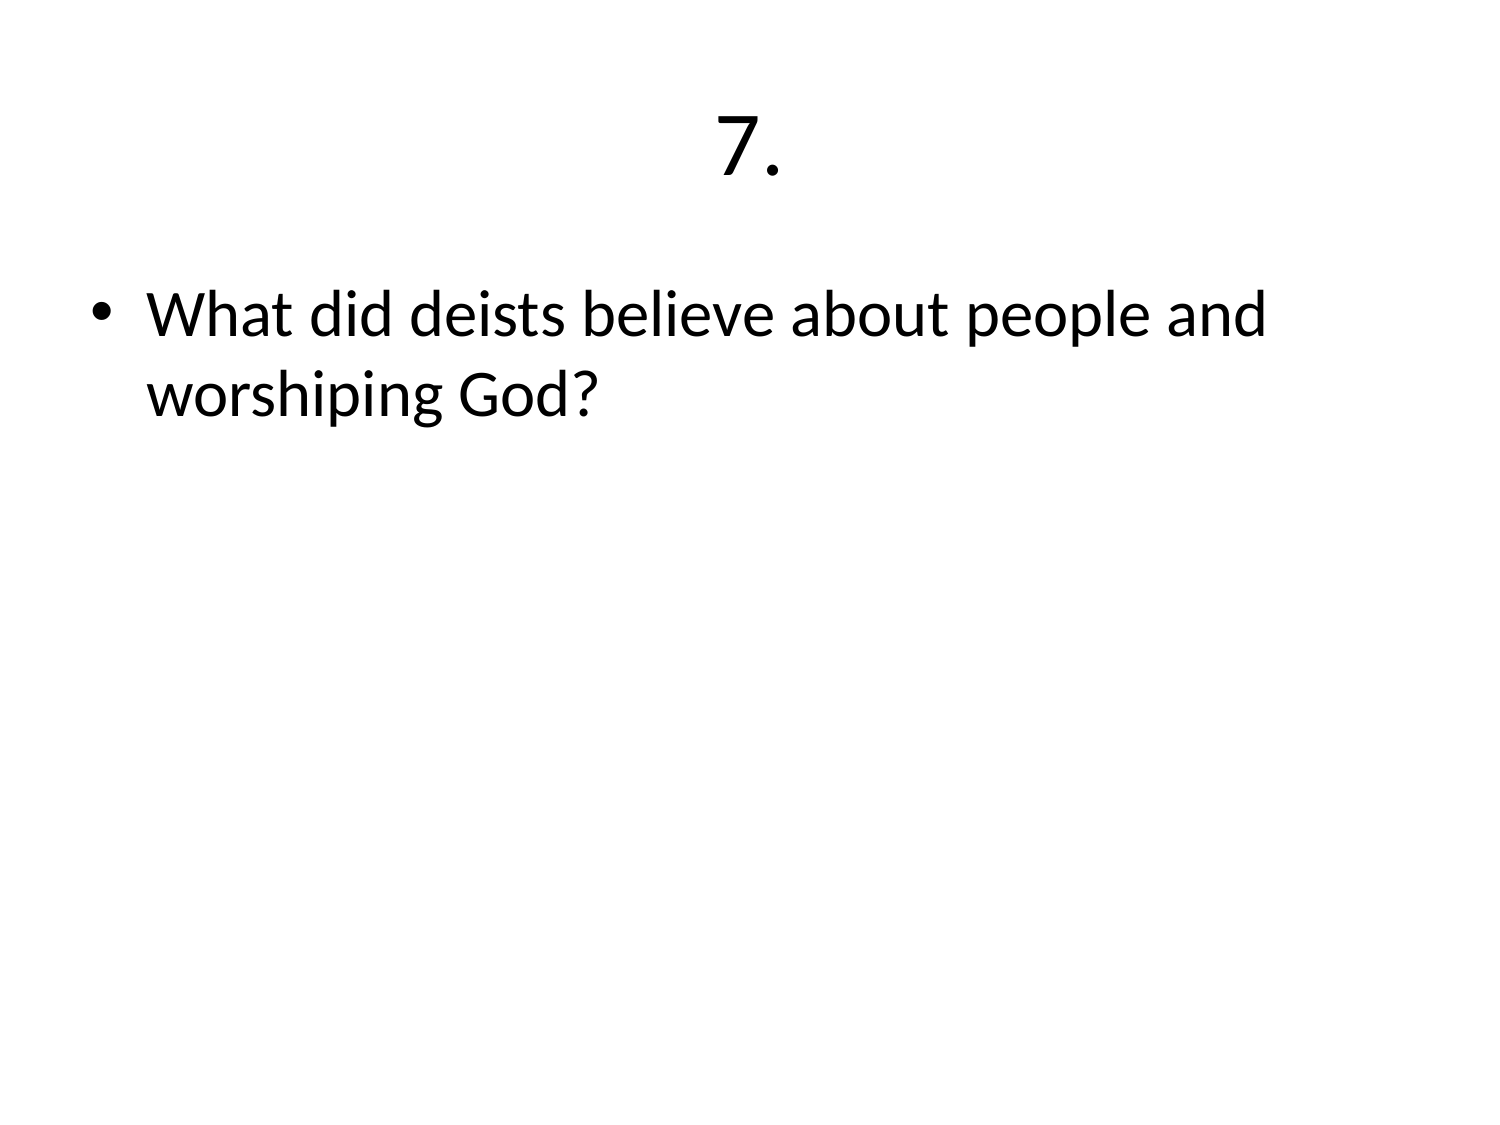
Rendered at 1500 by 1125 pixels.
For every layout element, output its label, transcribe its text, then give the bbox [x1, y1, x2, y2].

title 7. [75, 45, 1425, 233]
list What did deists believe about people and worshiping God? [75, 262, 1425, 1005]
